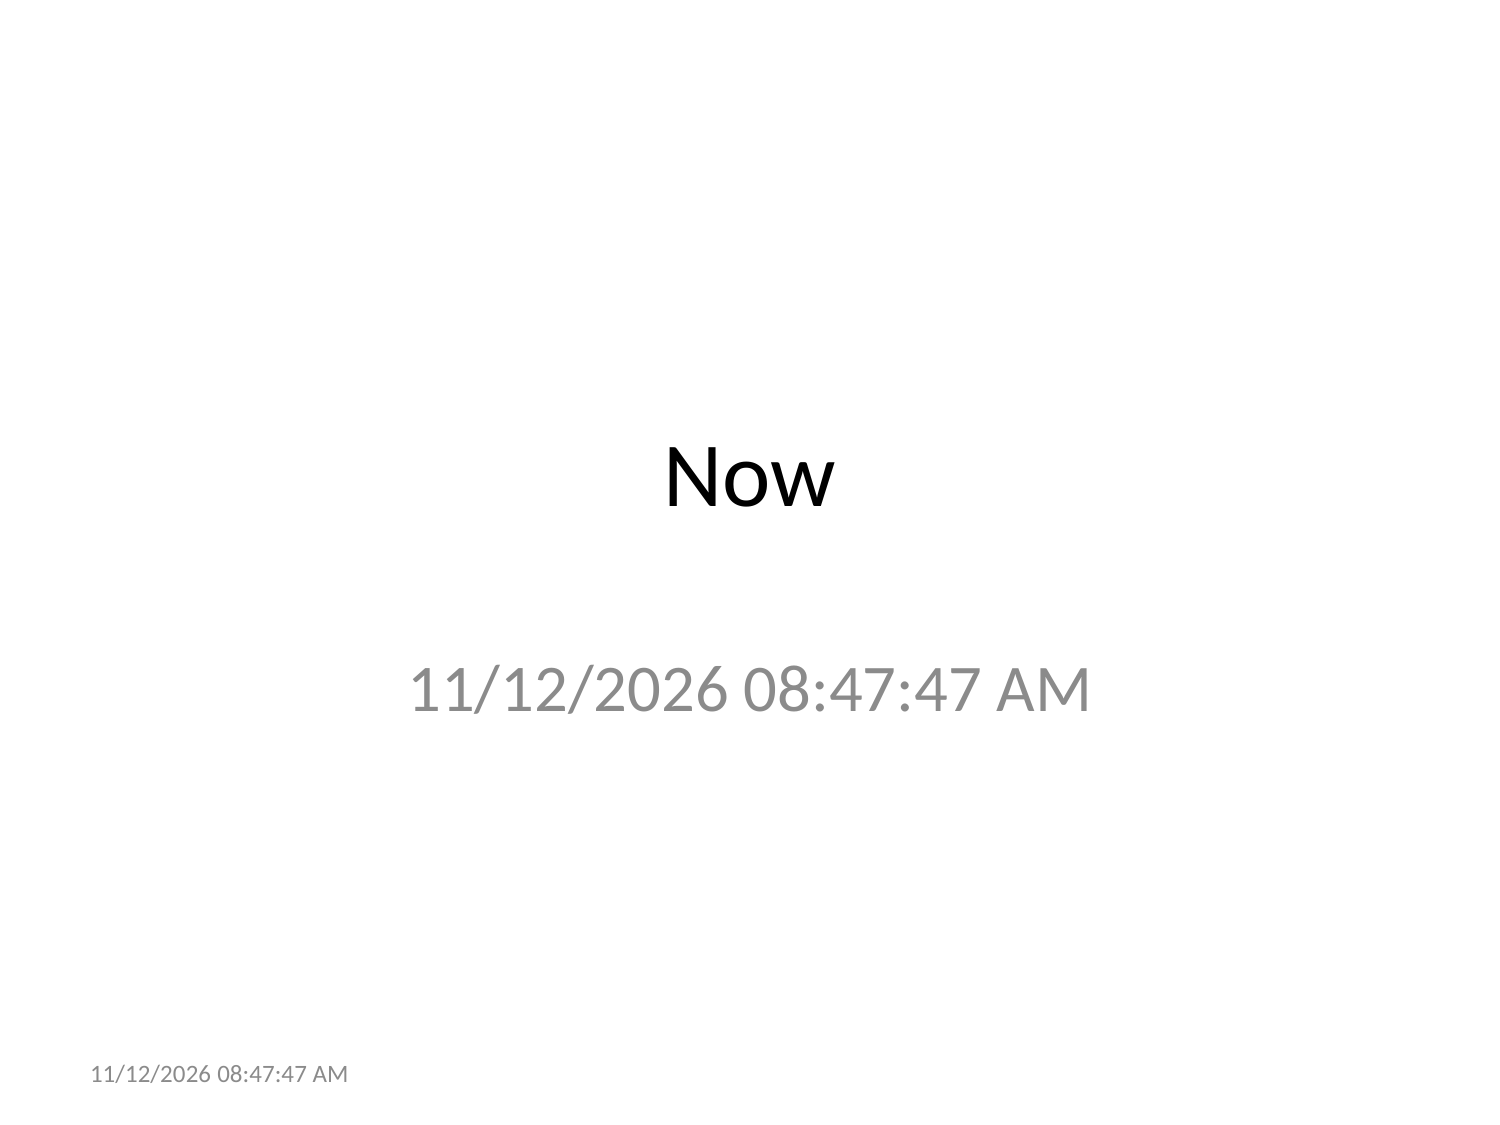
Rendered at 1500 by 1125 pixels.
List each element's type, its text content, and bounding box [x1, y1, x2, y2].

subtitle 2011-12-19 10:20:04 AM [225, 637, 1275, 925]
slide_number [75, 1042, 425, 1103]
title Now [112, 349, 1388, 591]
